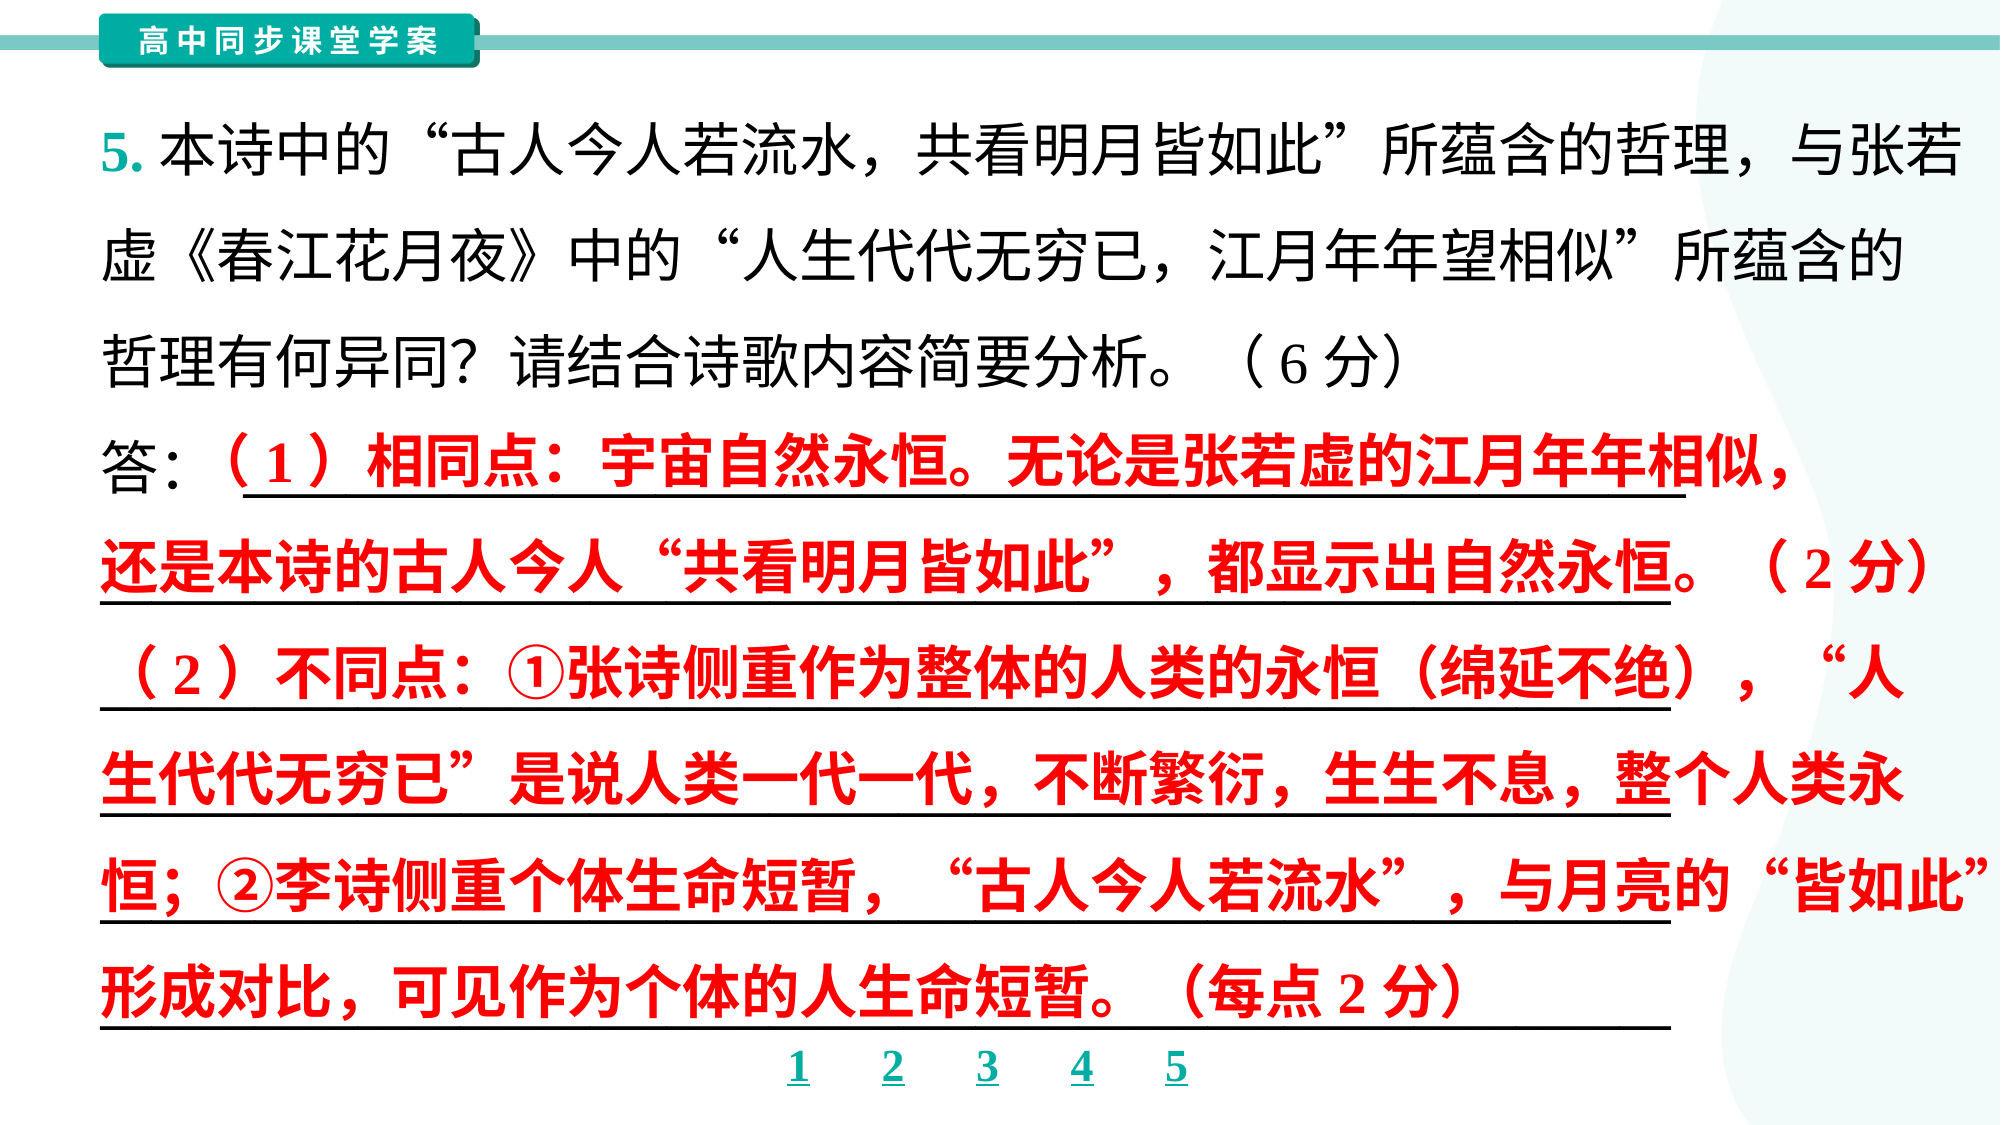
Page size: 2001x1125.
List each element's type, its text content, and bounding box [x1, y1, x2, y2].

text_box 5.本诗中的“古人今人若流水，共看明月皆如此”所蕴含的哲理，与张若 虚《春江花月夜》中的“人生代代无穷已，江月年年望相似”所蕴含的 哲理有何异同？请结合诗歌内容简要分析。（6分） 答： ________________________________________________________ _____________________________________________________________ _____________________________________________________________ _____________________________________________________________ _____________________________________________________________ _____________________________________________________________ [100, 1026, 1899, 1033]
picture [0, 0, 2000, 1125]
text_box 5.本诗中的“古人今人若流水，共看明月皆如此”所蕴含的哲理，与张若 虚《春江花月夜》中的“人生代代无穷已，江月年年望相似”所蕴含的 哲理有何异同？请结合诗歌内容简要分析。（6分） 答： ________________________________________________________ _____________________________________________________________ _____________________________________________________________ _____________________________________________________________ _____________________________________________________________ _____________________________________________________________ [100, 76, 1899, 387]
text_box （1）相同点：宇宙自然永恒。无论是张若虚的江月年年相似， 还是本诗的古人今人“共看明月皆如此”，都显示出自然永恒。（2分） （2）不同点：①张诗侧重作为整体的人类的永恒（绵延不绝），“人 生代代无穷已”是说人类一代一代，不断繁衍，生生不息，整个人类永 恒；②李诗侧重个体生命短暂，“古人今人若流水”，与月亮的“皆如此” 形成对比，可见作为个体的人生命短暂。（每点2分） [100, 387, 1899, 1026]
